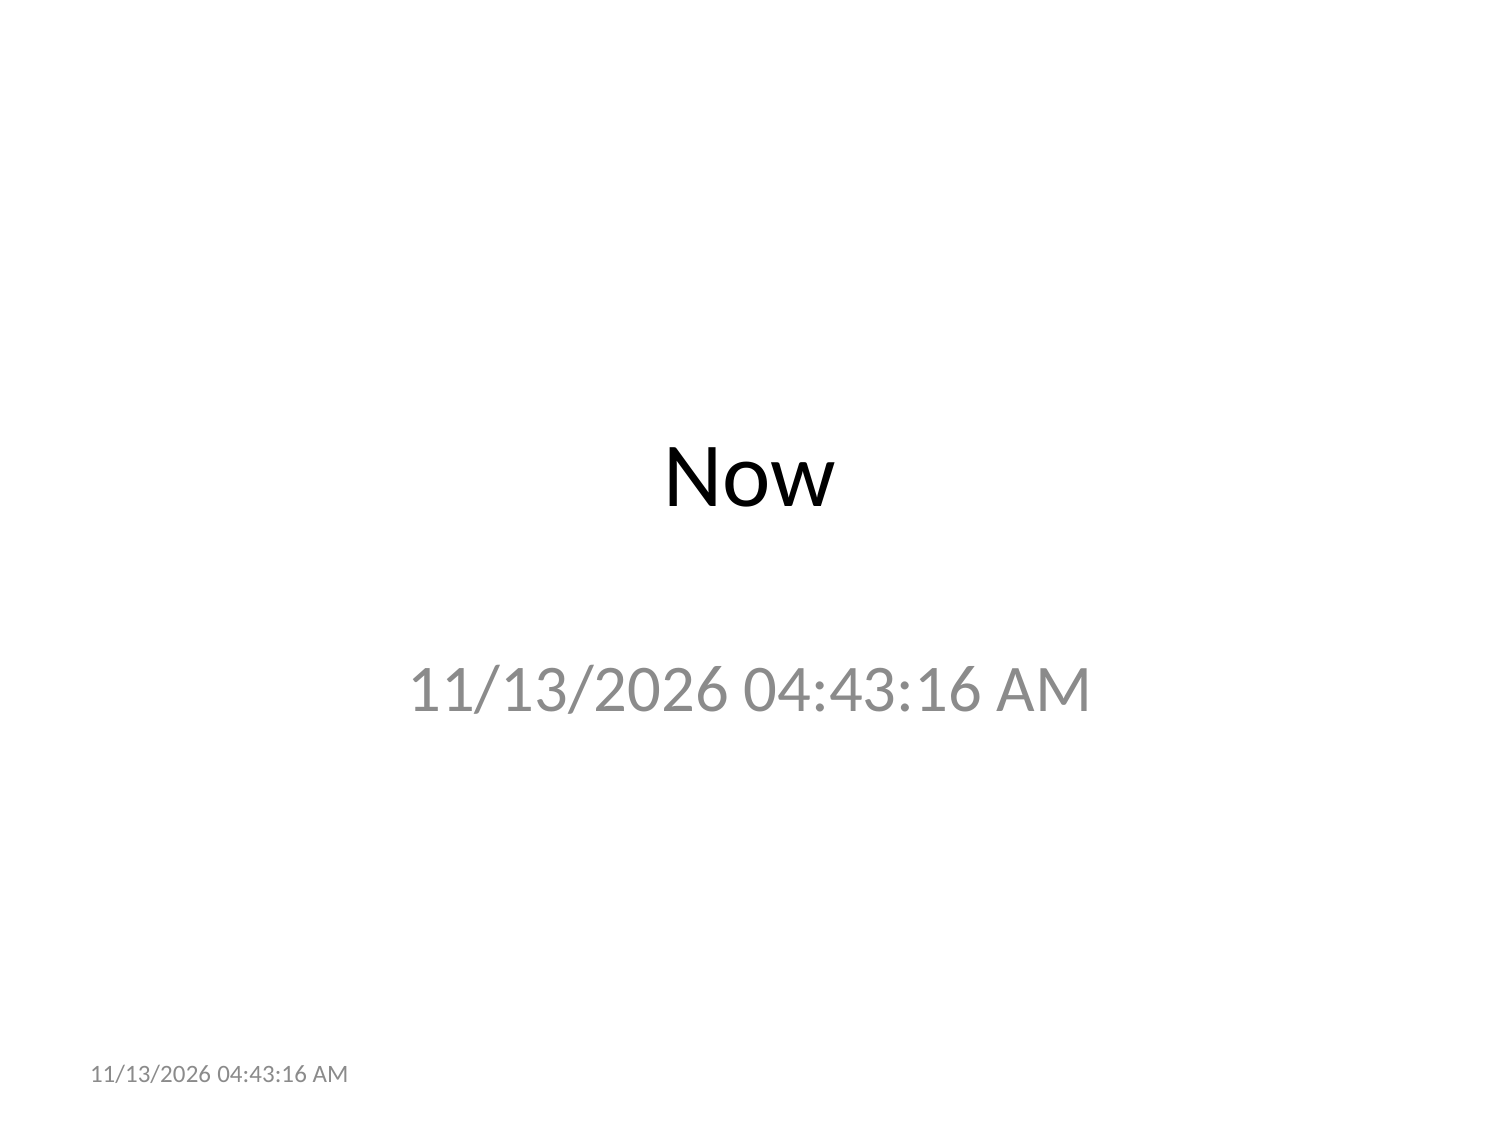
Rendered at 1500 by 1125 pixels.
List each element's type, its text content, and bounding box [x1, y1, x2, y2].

title Now [112, 349, 1388, 591]
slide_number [75, 1042, 425, 1103]
subtitle 2011-12-19 10:20:04 AM [225, 637, 1275, 925]
